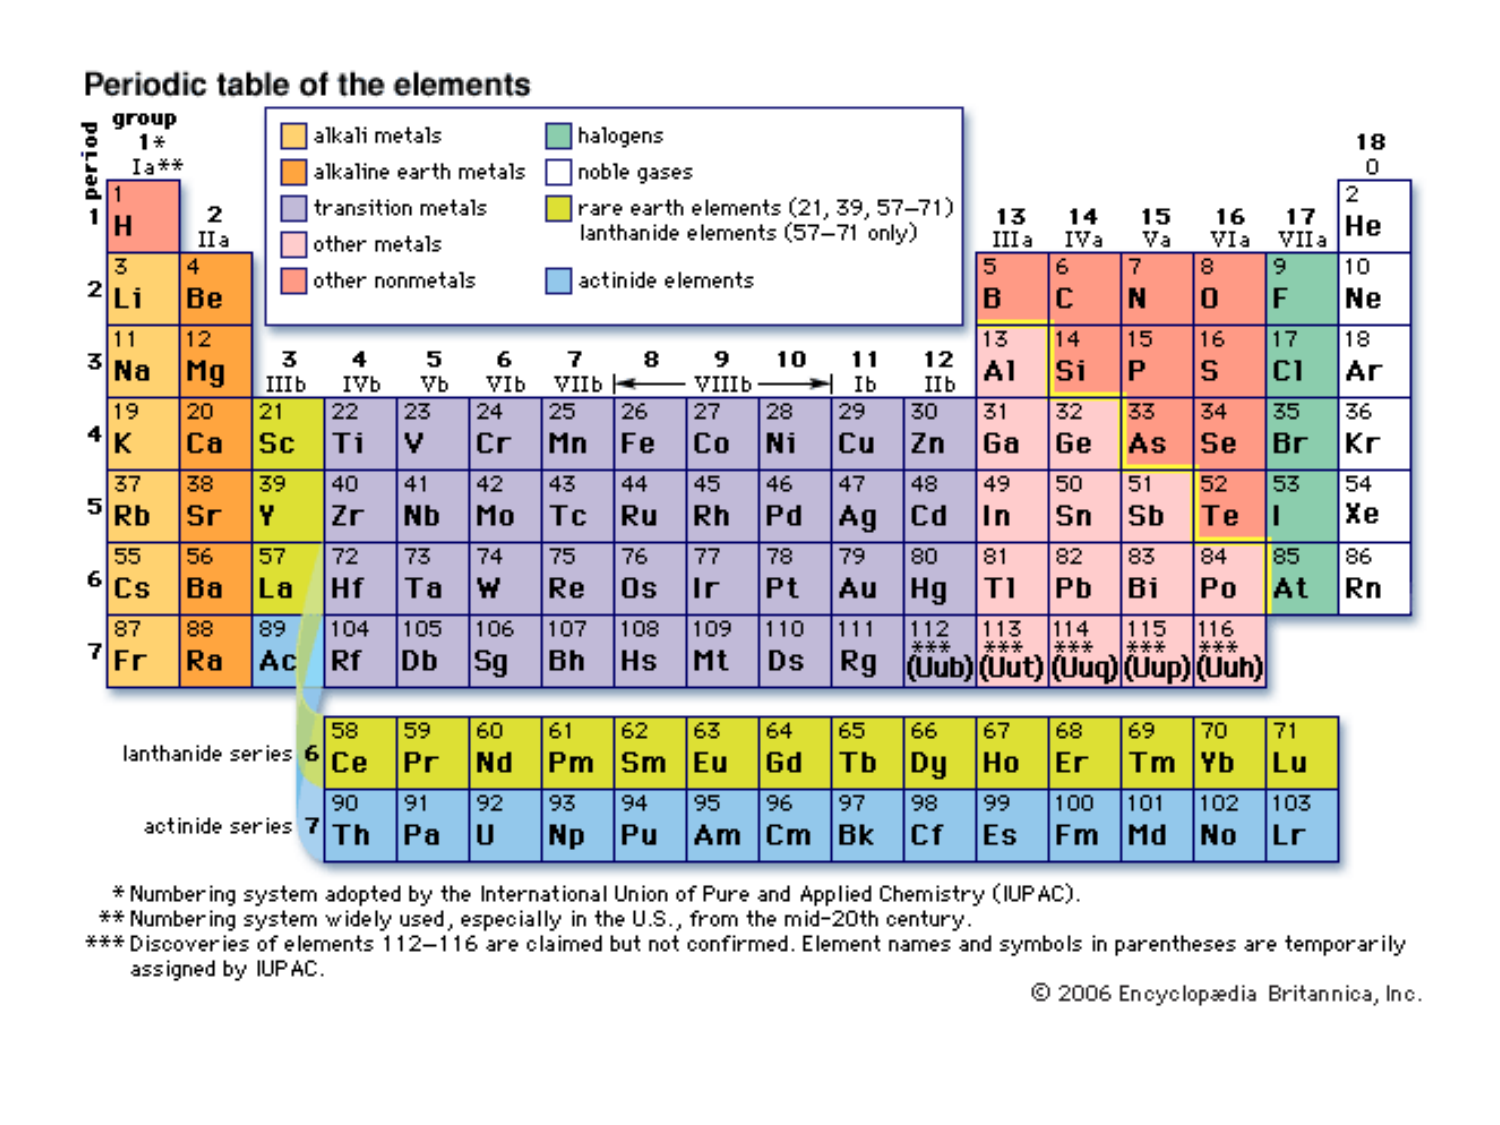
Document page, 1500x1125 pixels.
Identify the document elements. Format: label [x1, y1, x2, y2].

picture [74, 62, 1433, 1013]
